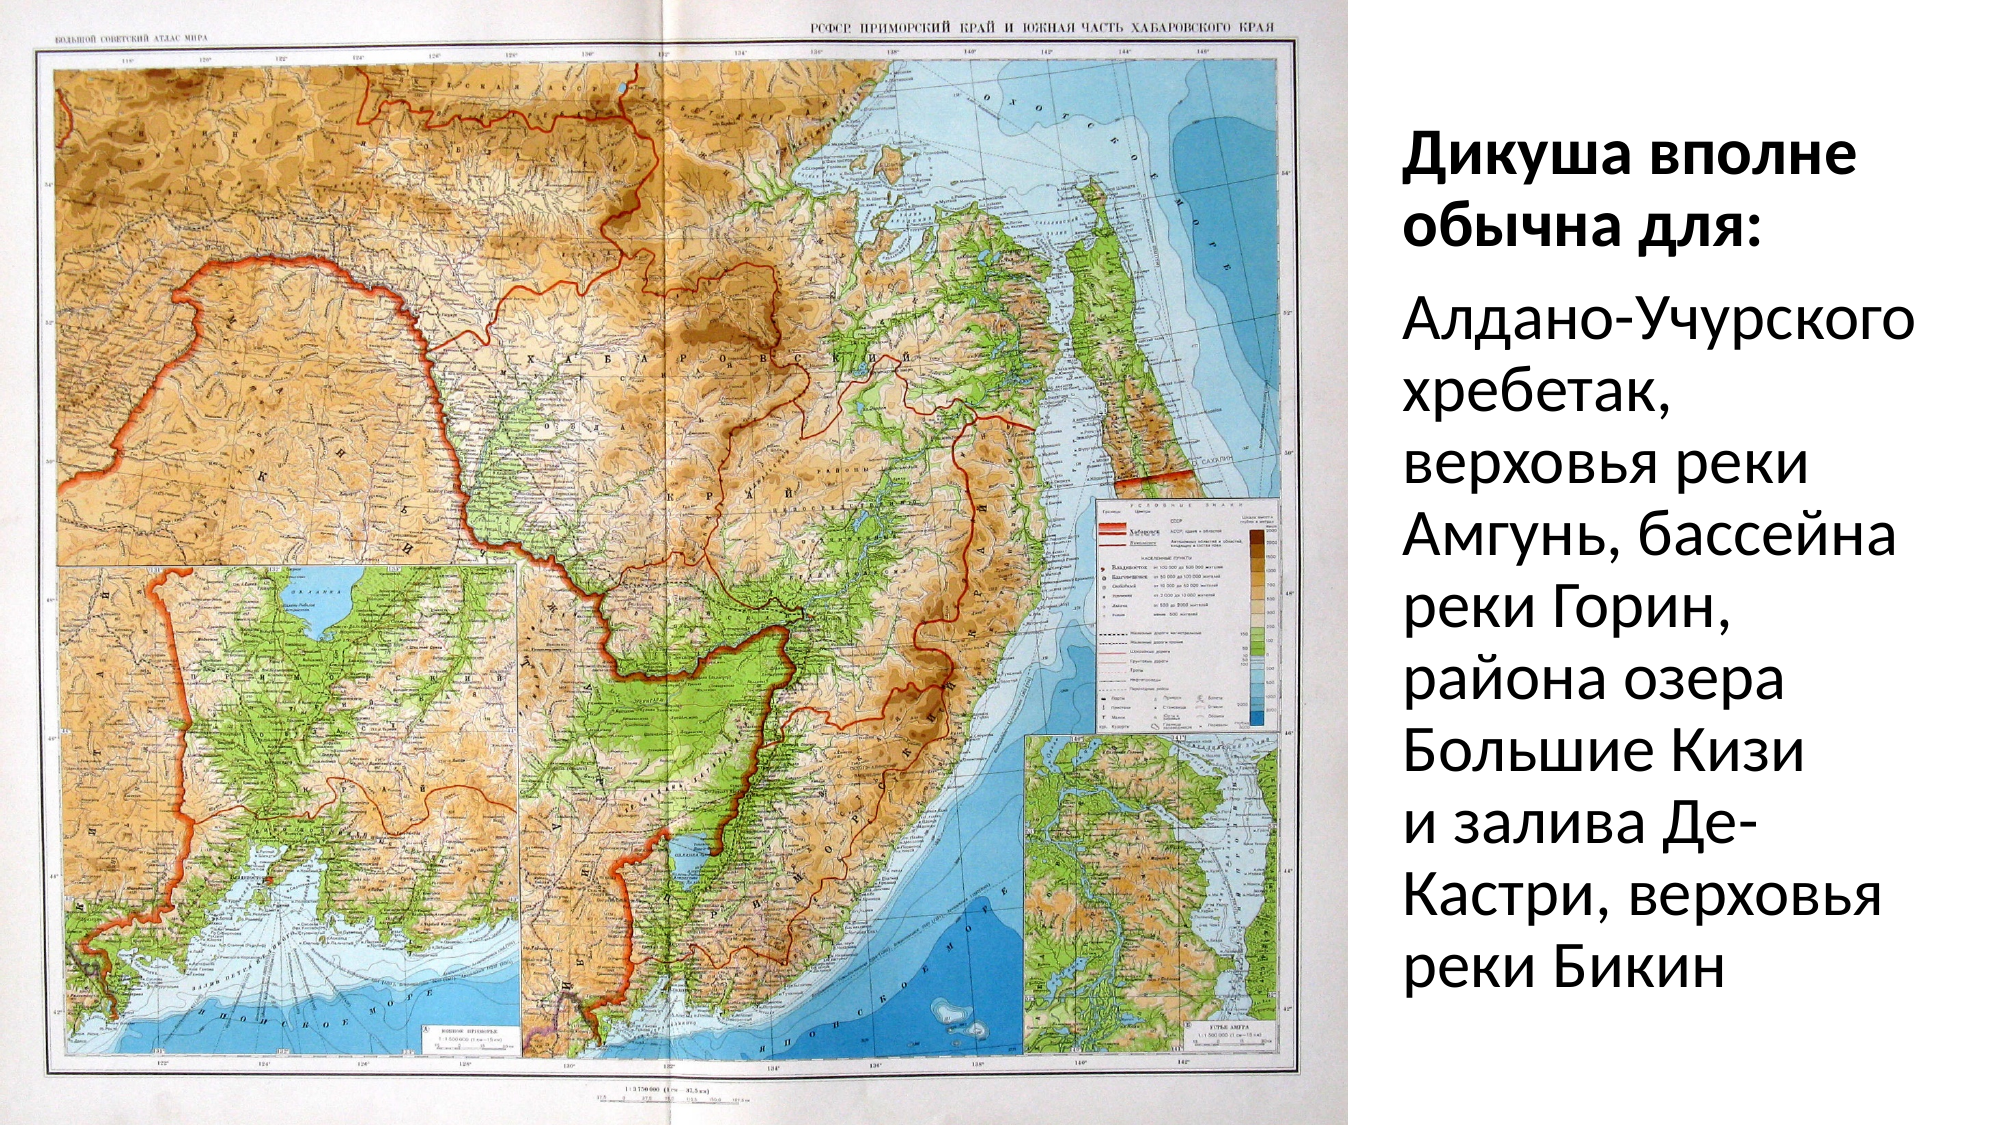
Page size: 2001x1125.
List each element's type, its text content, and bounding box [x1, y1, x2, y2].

list Дикуша вполне обычна для: Алдано-Учурского хребетак, верховья реки Амгунь, бассейна реки Горин, района озера Большие Кизи и залива Де-Кастри, верховья реки Бикин [1387, 109, 1961, 824]
picture [0, 0, 1348, 1125]
